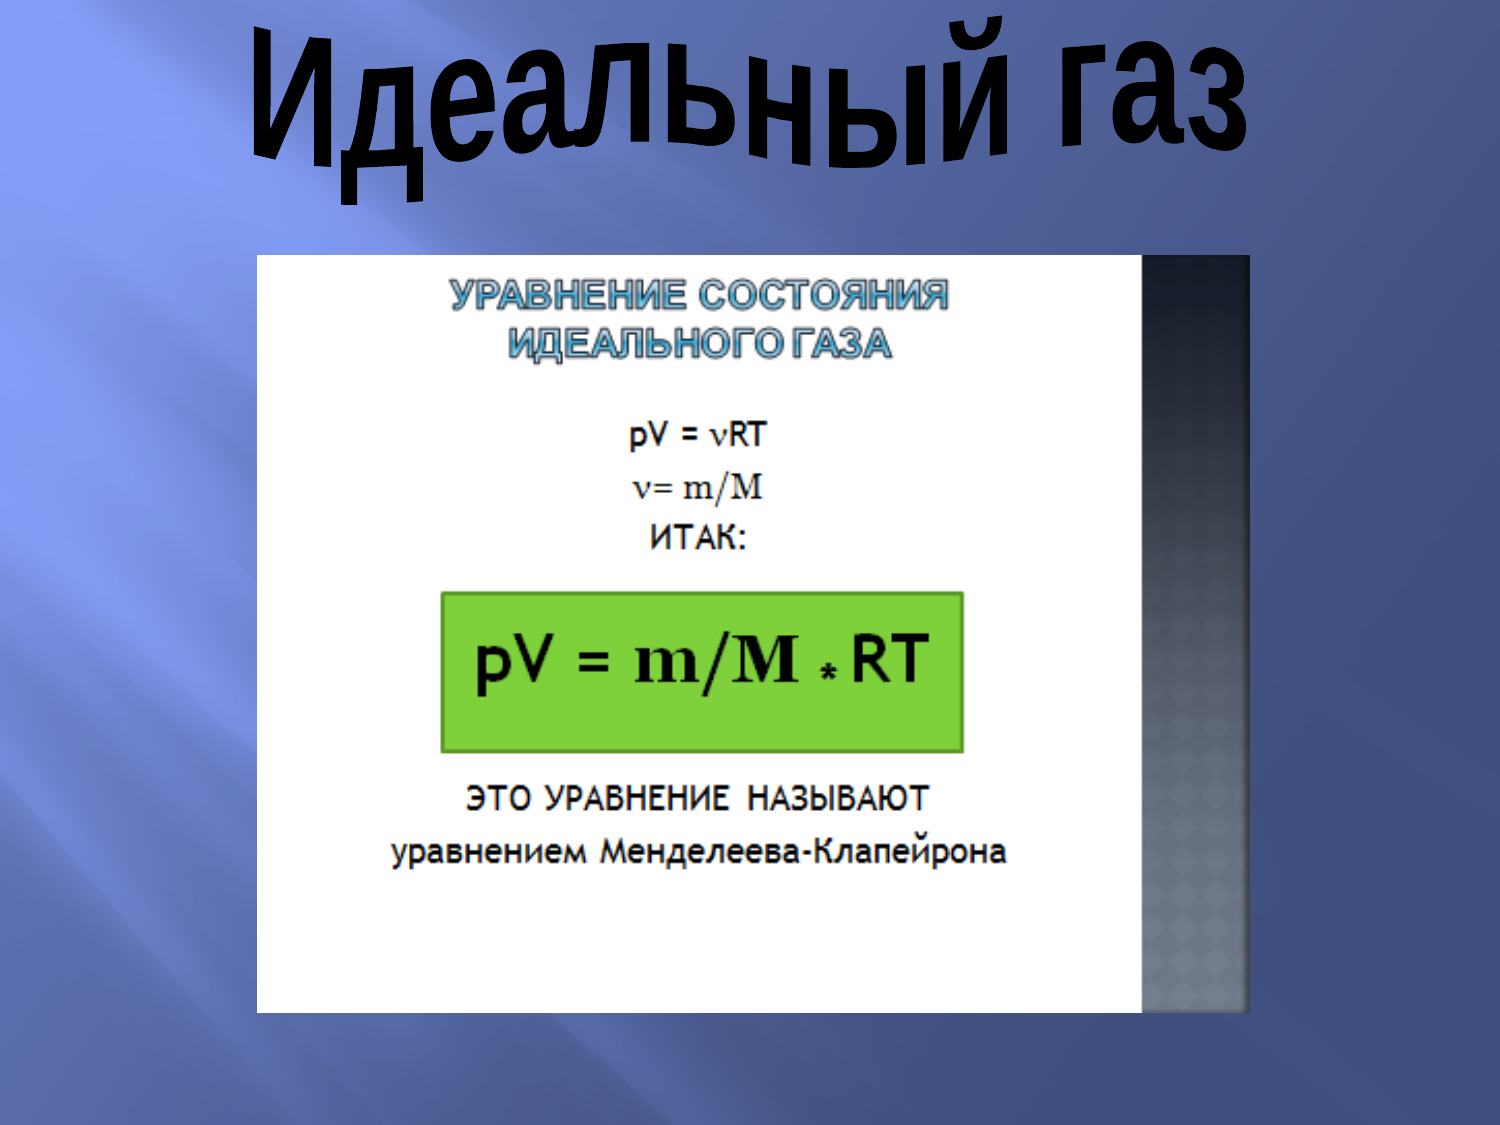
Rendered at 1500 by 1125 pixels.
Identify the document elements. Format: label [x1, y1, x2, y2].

list [257, 255, 1250, 1013]
